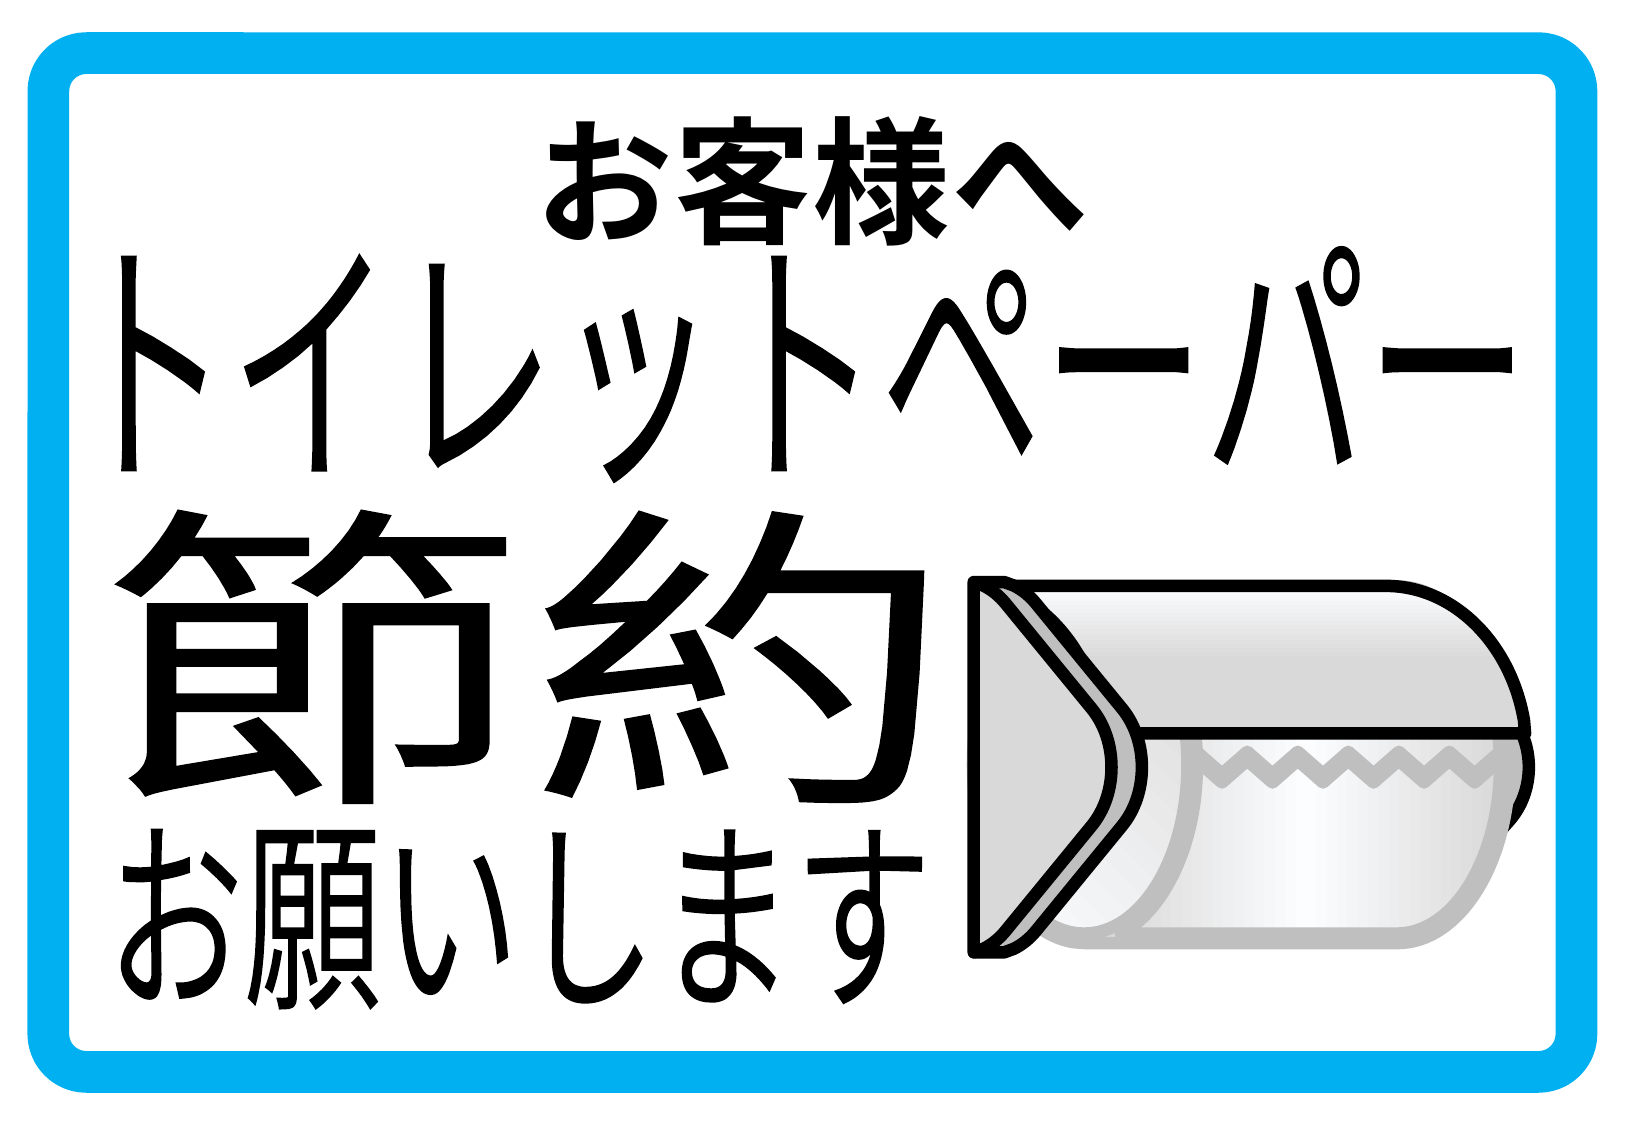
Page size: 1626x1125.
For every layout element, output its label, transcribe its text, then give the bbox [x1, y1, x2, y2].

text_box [972, 581, 1530, 953]
text_box [46, 50, 1579, 1075]
text_box お客様へ [97, 88, 1528, 269]
